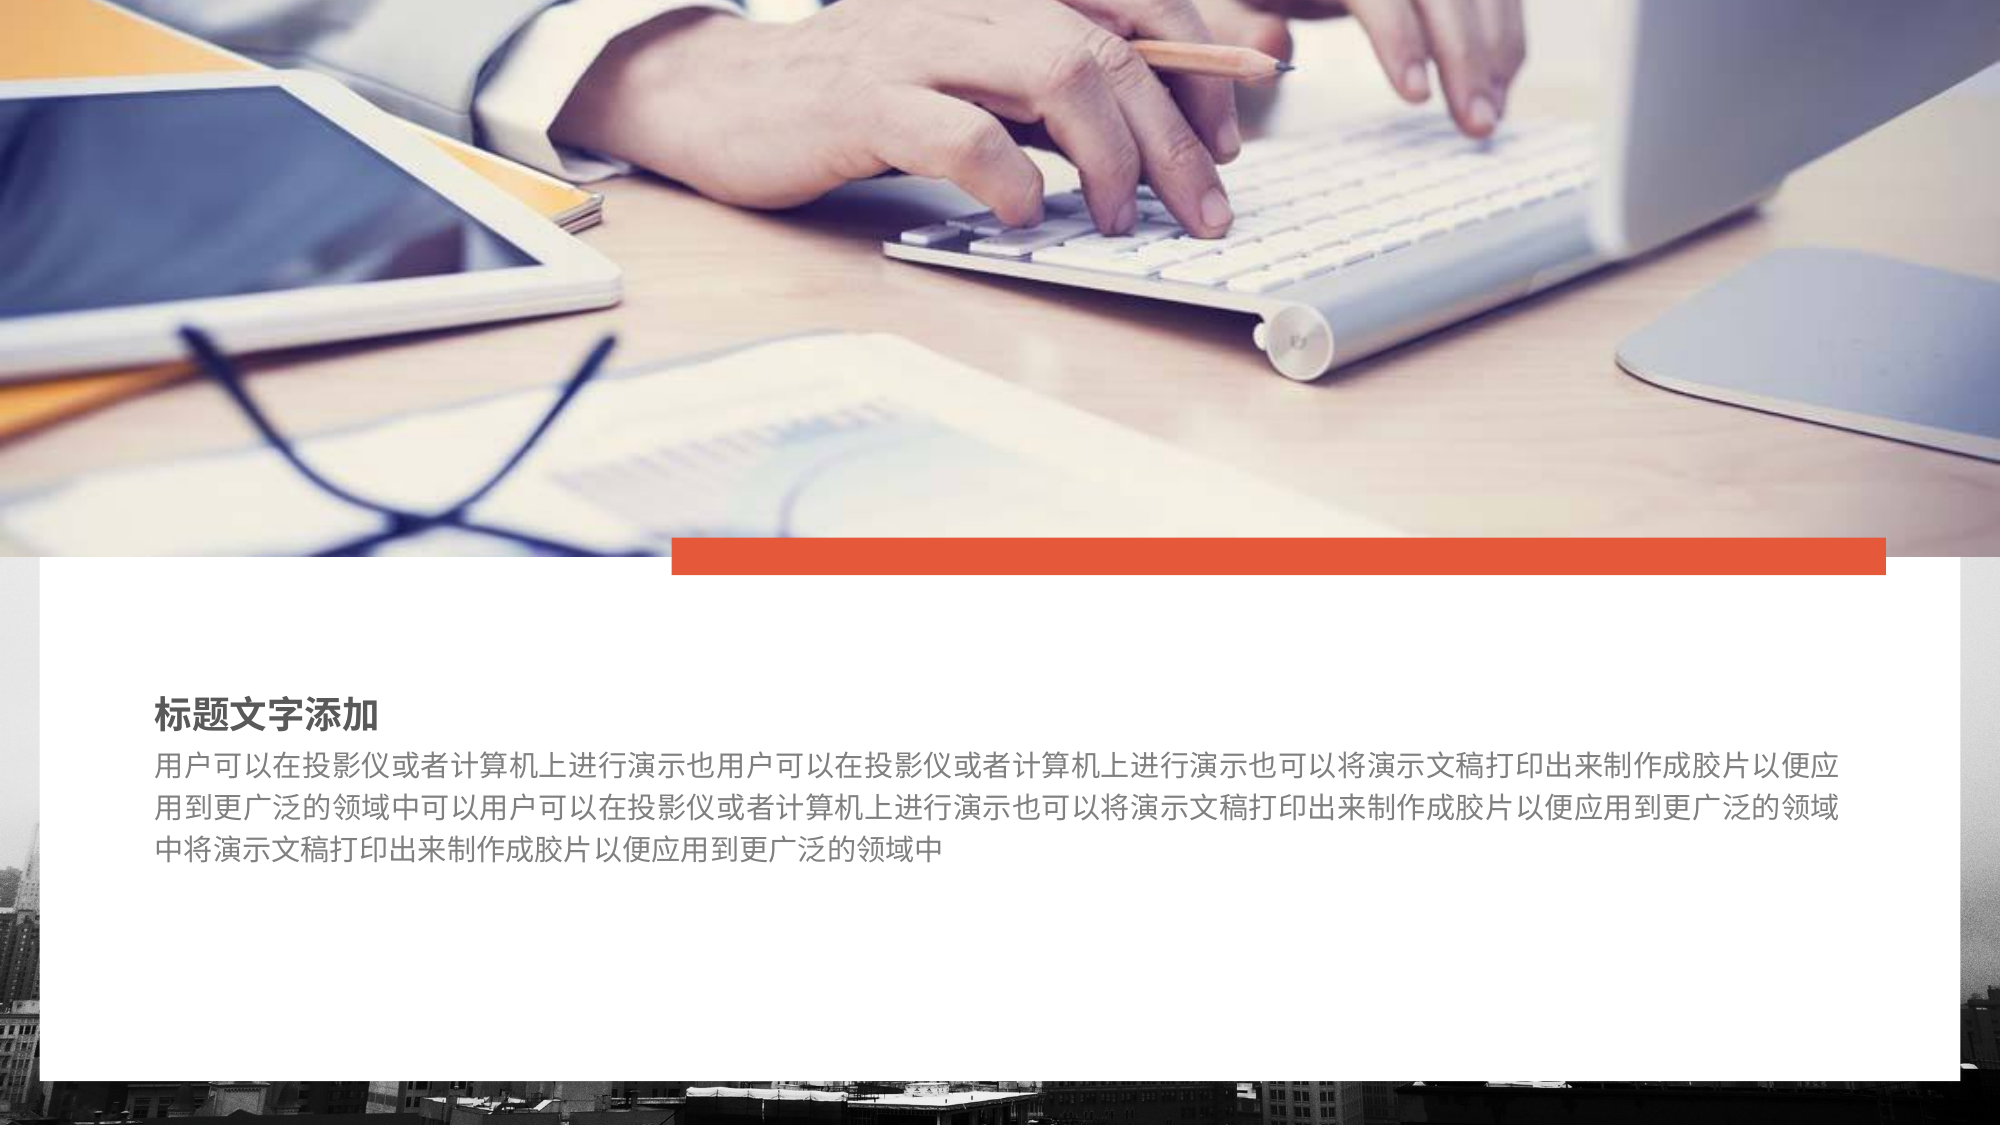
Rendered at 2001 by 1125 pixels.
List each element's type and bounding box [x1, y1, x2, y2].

picture [0, 0, 2000, 1125]
text_box [139, 674, 1857, 872]
text_box [671, 557, 1887, 576]
